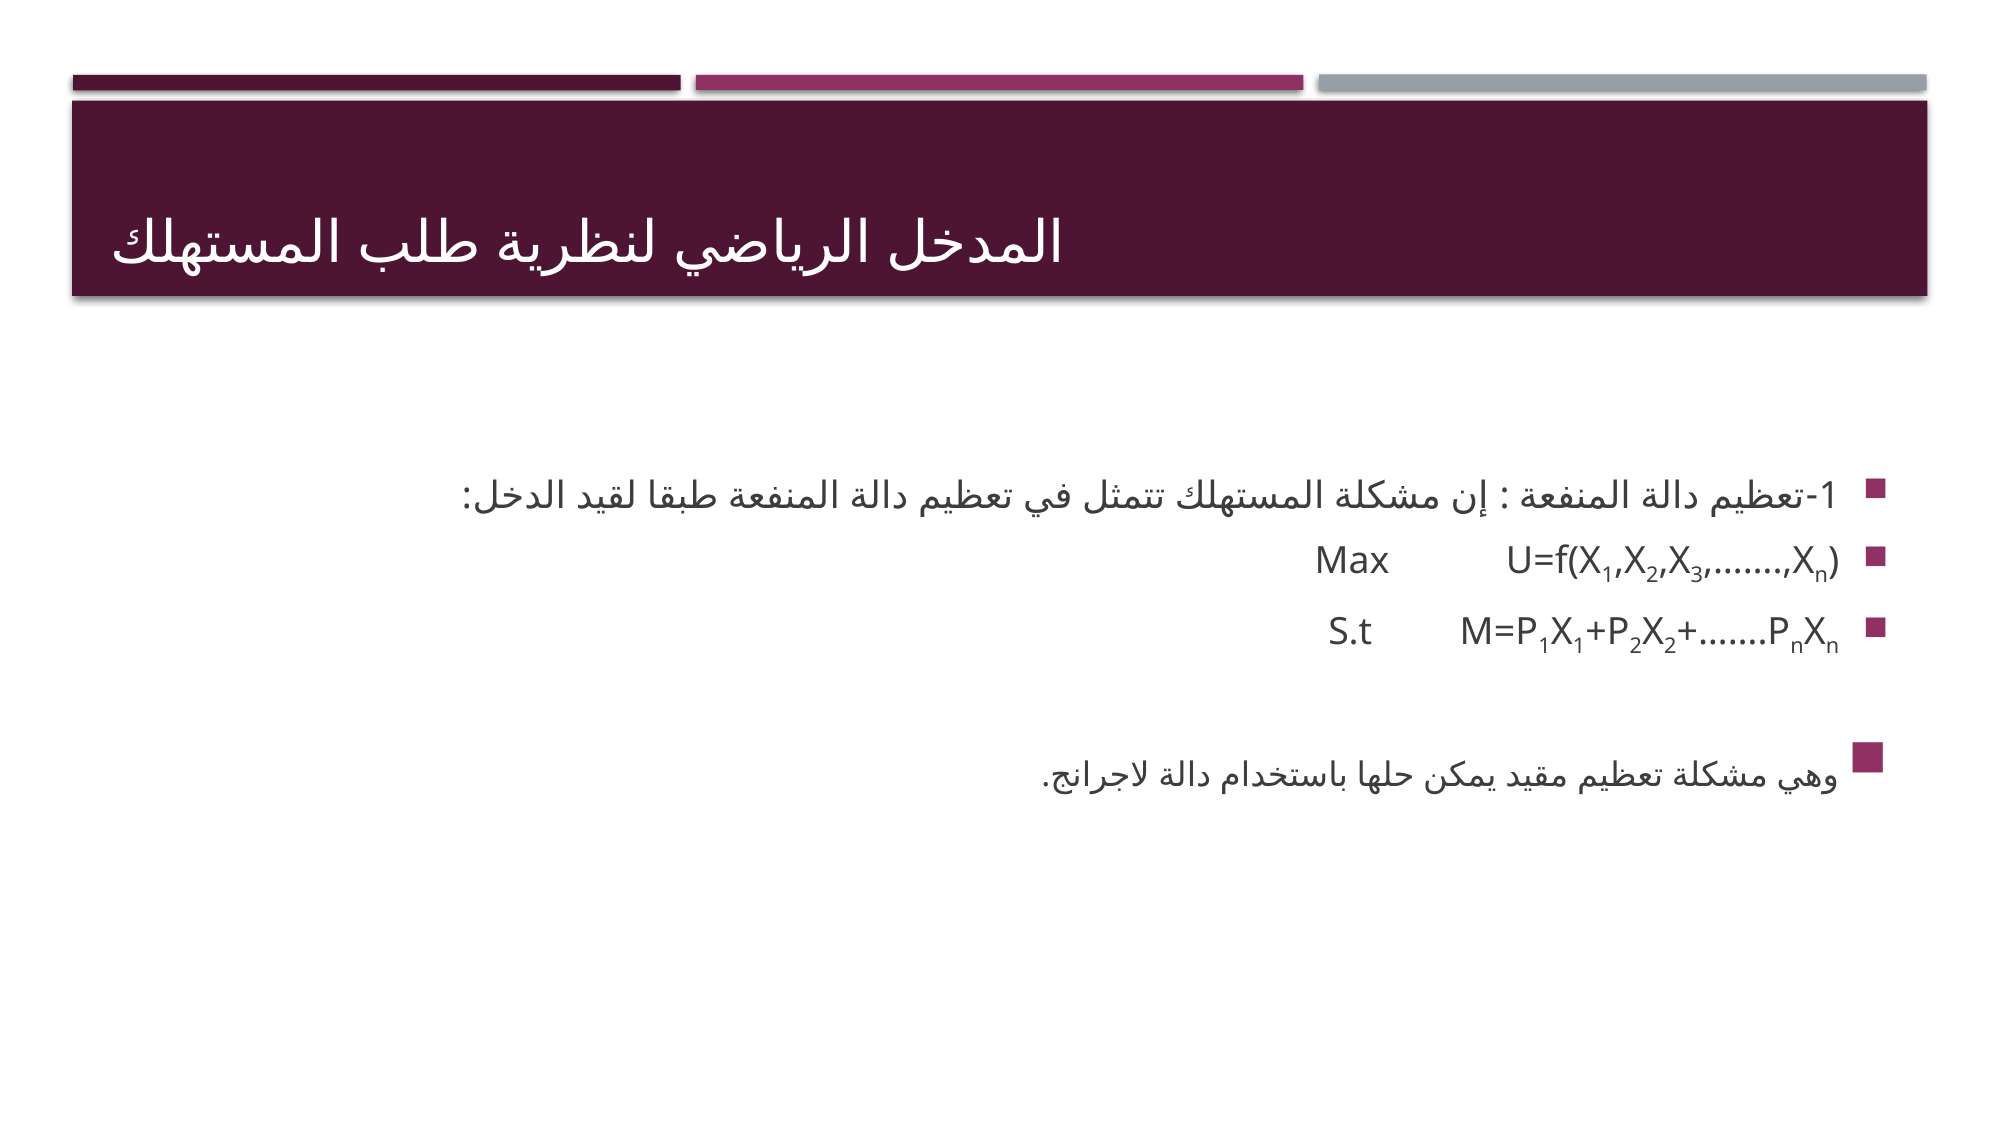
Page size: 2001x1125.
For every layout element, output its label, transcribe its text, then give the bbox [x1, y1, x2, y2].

list 1-تعظيم دالة المنفعة : إن مشكلة المستهلك تتمثل في تعظيم دالة المنفعة طبقا لقيد الدخل: Max U=f(X1,X2,X3,…….,Xn) S.t M=P1X1+P2X2+…….PnXn وهي مشكلة تعظيم مقيد يمكن حلها باستخدام دالة لاجرانج. [95, 357, 1905, 962]
title المدخل الرياضي لنظرية طلب المستهلك [95, 115, 1905, 282]
